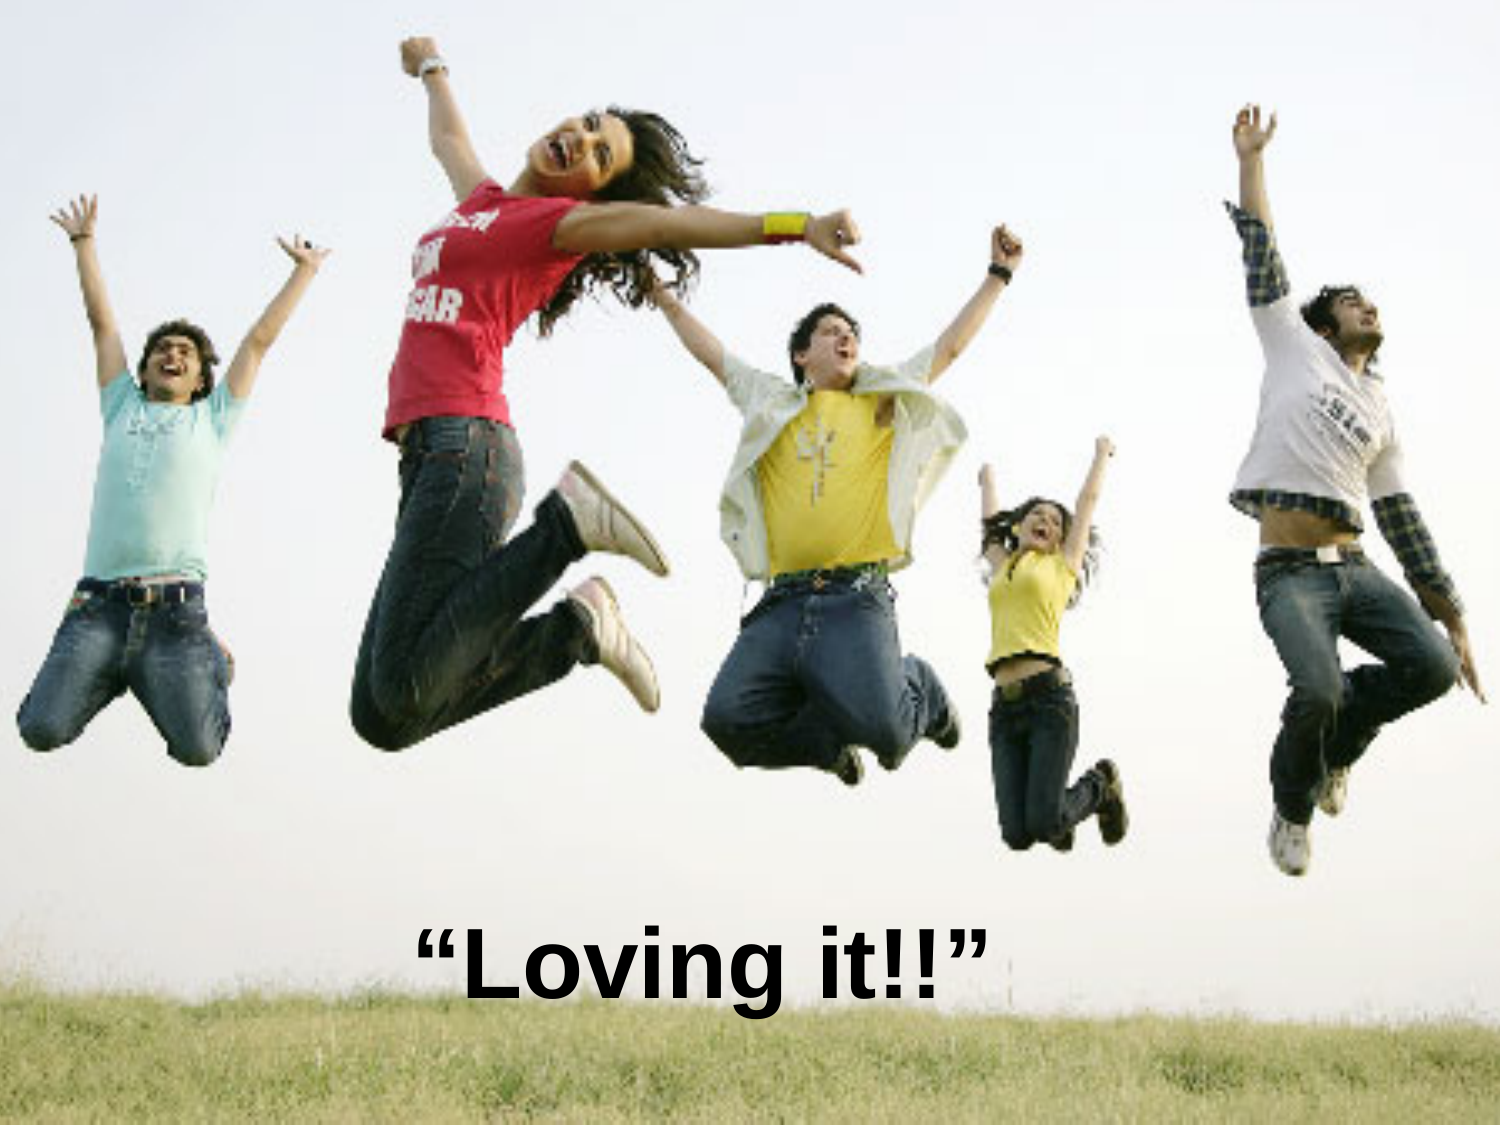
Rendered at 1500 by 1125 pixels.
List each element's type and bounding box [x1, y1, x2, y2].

list [0, 0, 1500, 1125]
